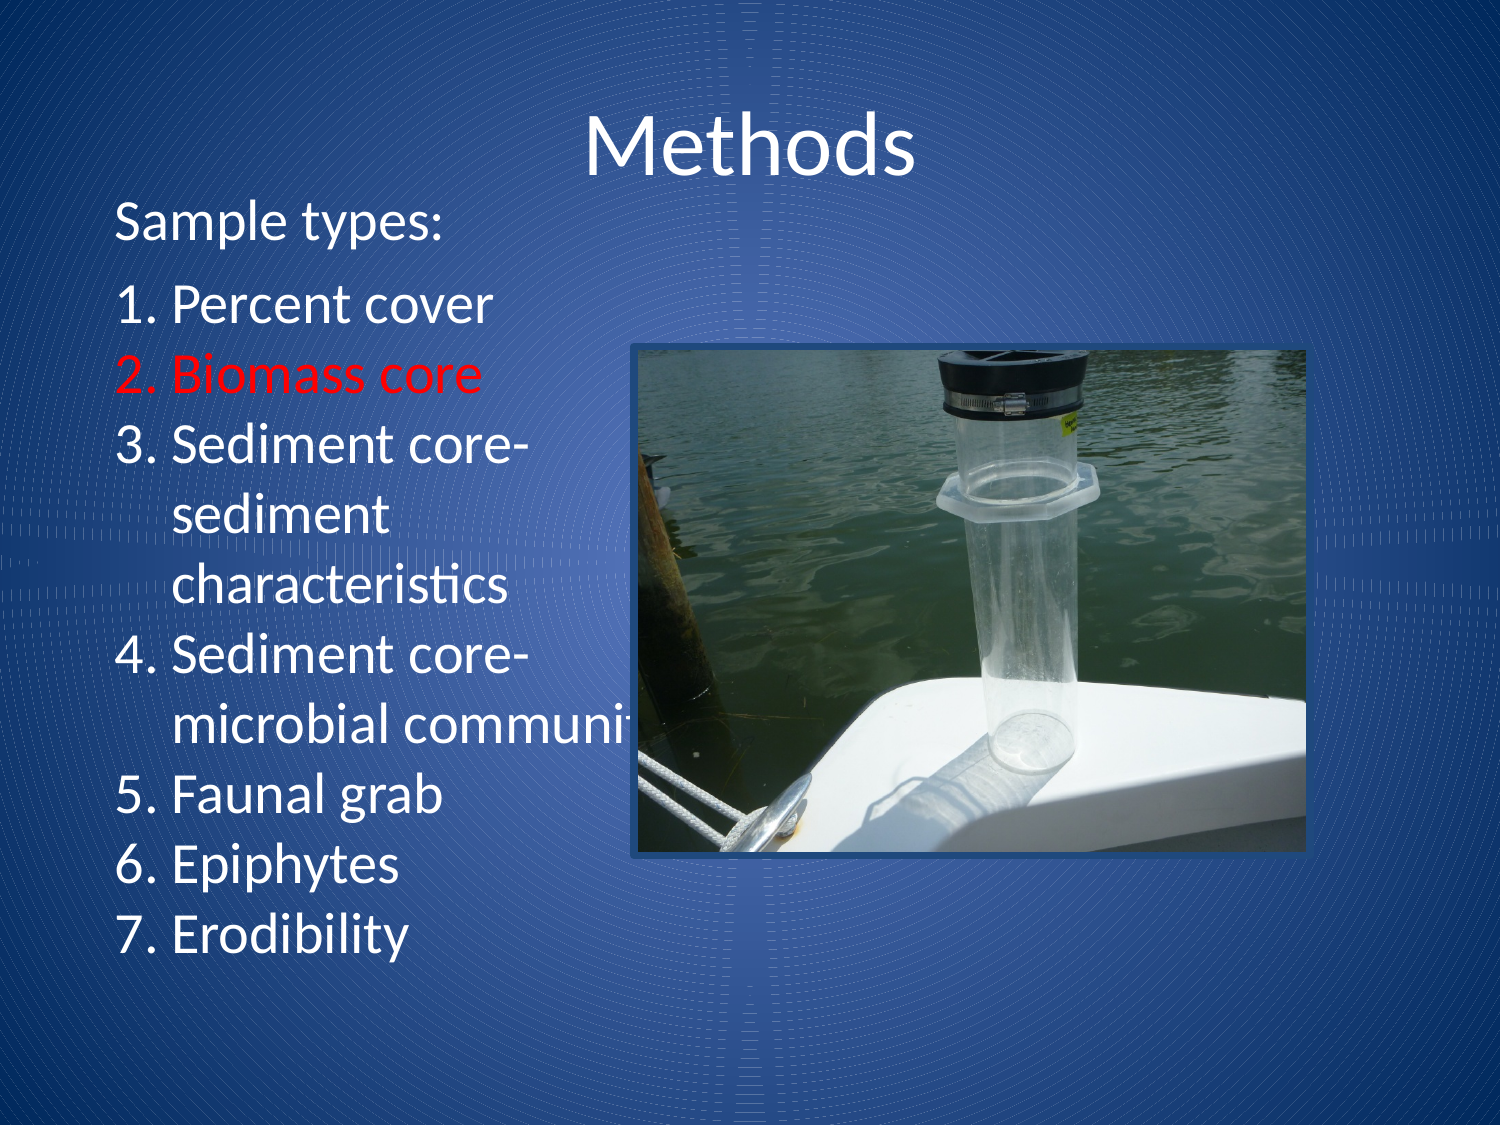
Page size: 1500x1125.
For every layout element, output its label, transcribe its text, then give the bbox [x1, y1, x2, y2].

text_box Percent cover Biomass core Sediment core- sediment characteristics Sediment core- microbial community Faunal grab Epiphytes Erodibility [99, 187, 688, 972]
text_box Sample types: [99, 174, 500, 260]
picture [637, 349, 1307, 852]
title Methods [75, 45, 1425, 233]
